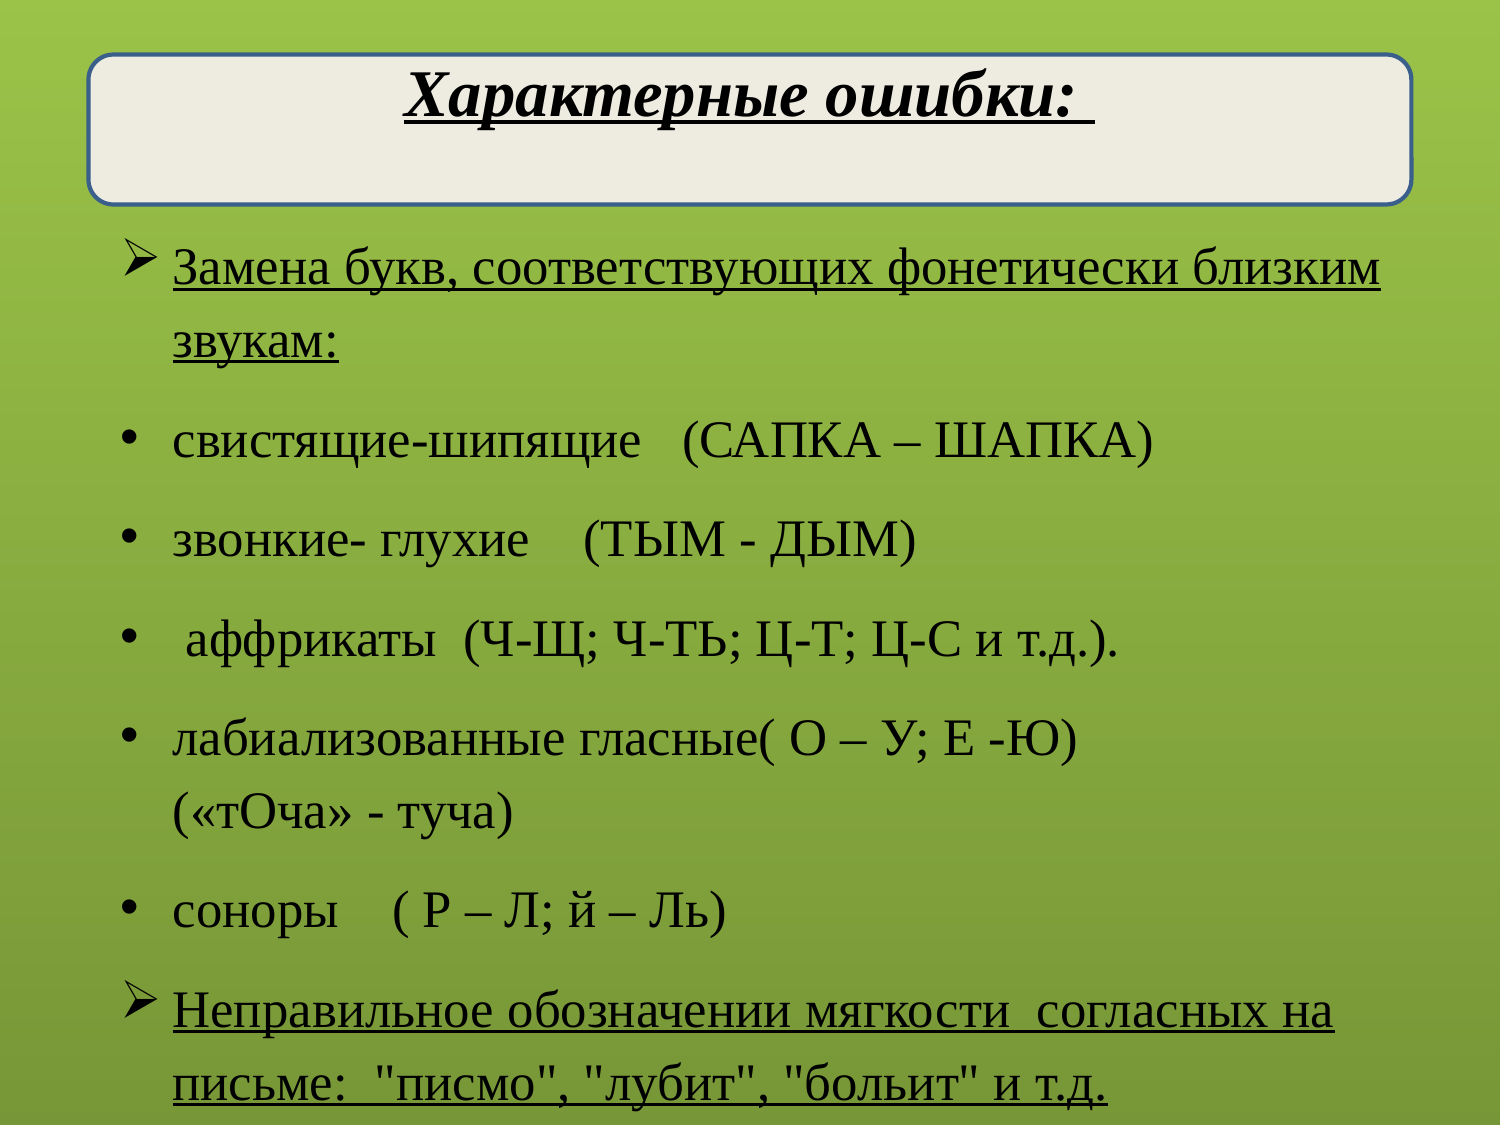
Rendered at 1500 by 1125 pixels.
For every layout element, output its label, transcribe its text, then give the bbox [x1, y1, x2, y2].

text_box Характерные ошибки: [86, 52, 1414, 207]
text_box Замена букв, соответствующих фонетически близким звукам: свистящие-шипящие (САПКА – ШАПКА) звонкие- глухие (ТЫМ - ДЫМ) аффрикаты (Ч-Щ; Ч-ТЬ; Ц-Т; Ц-С и т.д.). лабиализованные гласные( О – У; Е -Ю) («тОча» - туча) cоноры ( Р – Л; й – Ль) Неправильное обозначении мягкости согласных на письме: "писмо", "лубит", "больит" и т.д. [105, 215, 1466, 1125]
text_box [0, 0, 1500, 1125]
